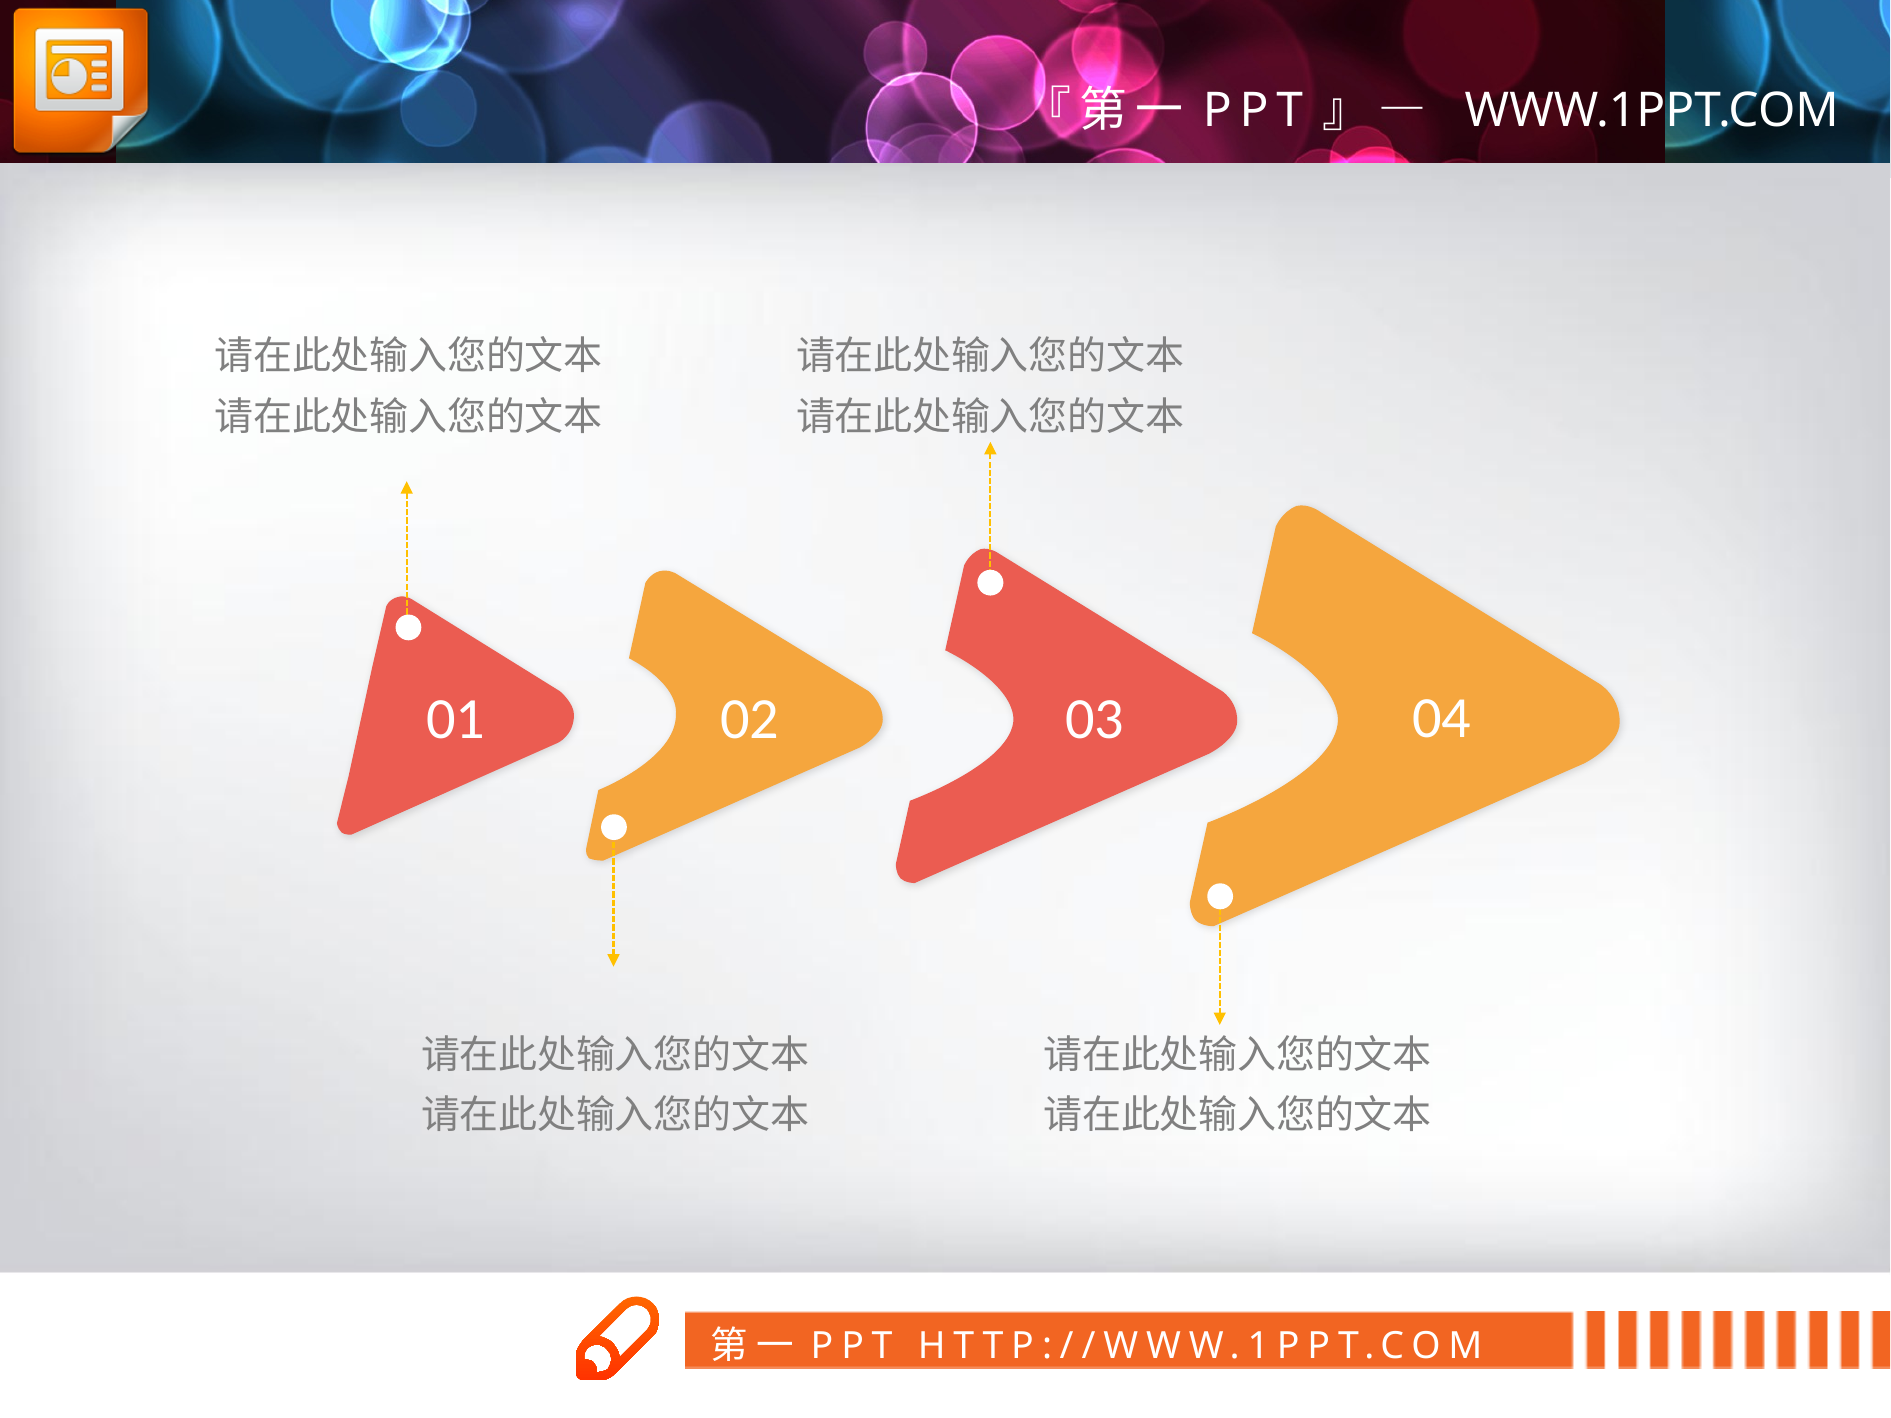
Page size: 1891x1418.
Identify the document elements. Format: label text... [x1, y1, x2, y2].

text_box [1207, 883, 1234, 909]
text_box 01 [336, 596, 574, 835]
text_box 03 [895, 548, 1238, 884]
text_box 04 [1189, 505, 1620, 927]
text_box 请在此处输入您的文本 请在此处输入您的文本 [188, 309, 628, 446]
text_box 请在此处输入您的文本 请在此处输入您的文本 [770, 309, 1209, 446]
text_box 请在此处输入您的文本 请在此处输入您的文本 [1017, 1007, 1457, 1144]
text_box [601, 814, 627, 840]
picture [0, 0, 1891, 1275]
text_box [395, 615, 422, 641]
picture [685, 1311, 1891, 1369]
text_box 请在此处输入您的文本 请在此处输入您的文本 [395, 1007, 834, 1144]
text_box [977, 570, 1004, 596]
text_box 02 [586, 570, 883, 861]
